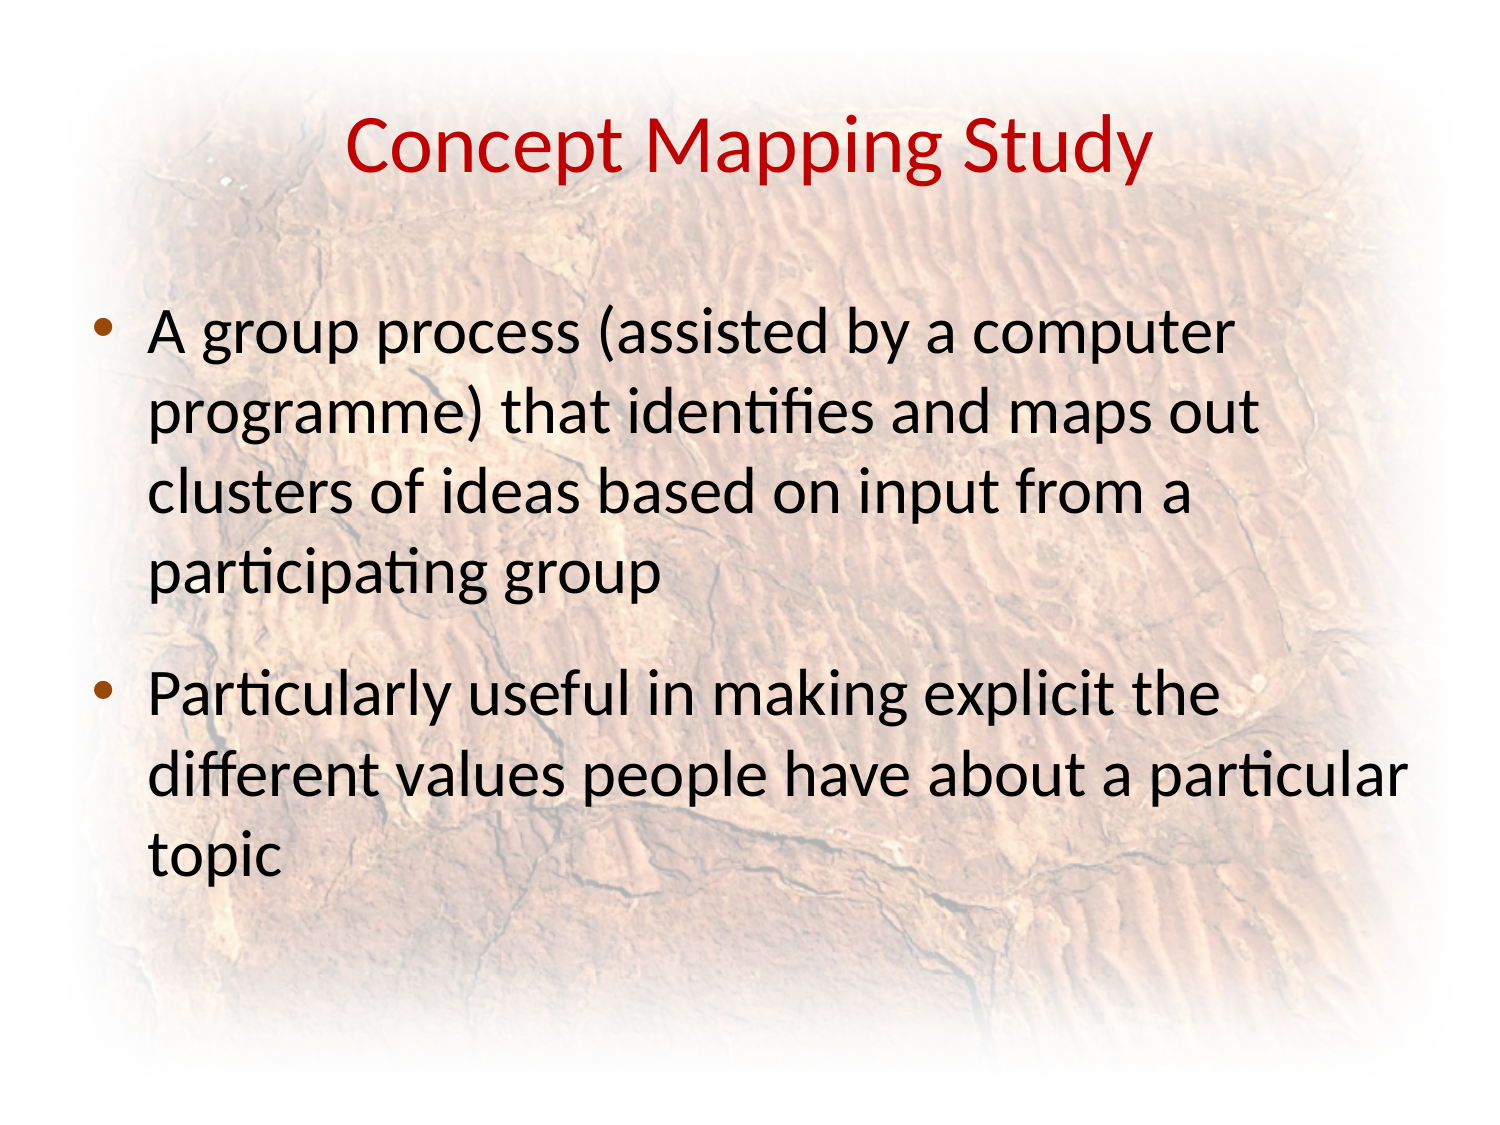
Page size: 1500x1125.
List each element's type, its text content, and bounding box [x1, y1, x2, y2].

title Concept Mapping Study [75, 45, 1425, 233]
list A group process (assisted by a computer programme) that identifies and maps out clusters of ideas based on input from a participating group Particularly useful in making explicit the different values people have about a particular topic [76, 278, 1473, 1064]
